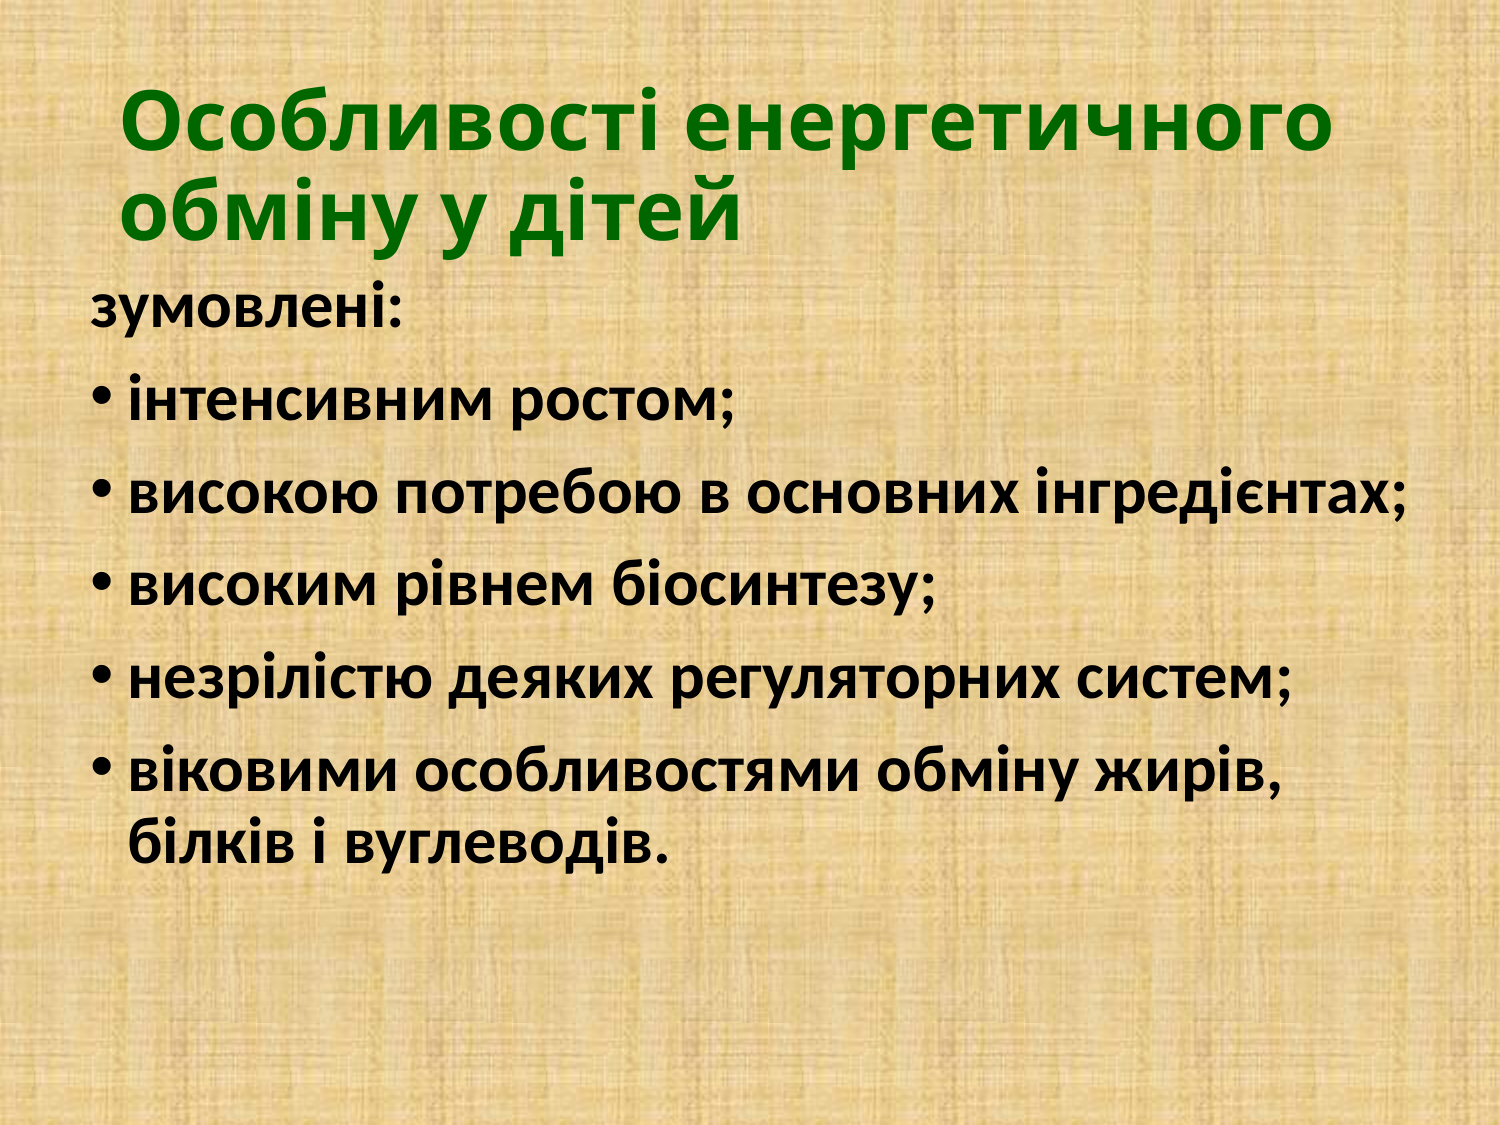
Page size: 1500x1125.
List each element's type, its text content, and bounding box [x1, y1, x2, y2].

title Особливості енергетичного обміну у дітей [102, 59, 1398, 262]
list зумовлені: інтенсивним ростом; високою потребою в основних інгредієнтах; високим рівнем біосинтезу; незрілістю деяких регуляторних систем; віковими особливостями обміну жирів, білків і вуглеводів. [74, 262, 1460, 1125]
picture [0, 0, 1500, 1125]
